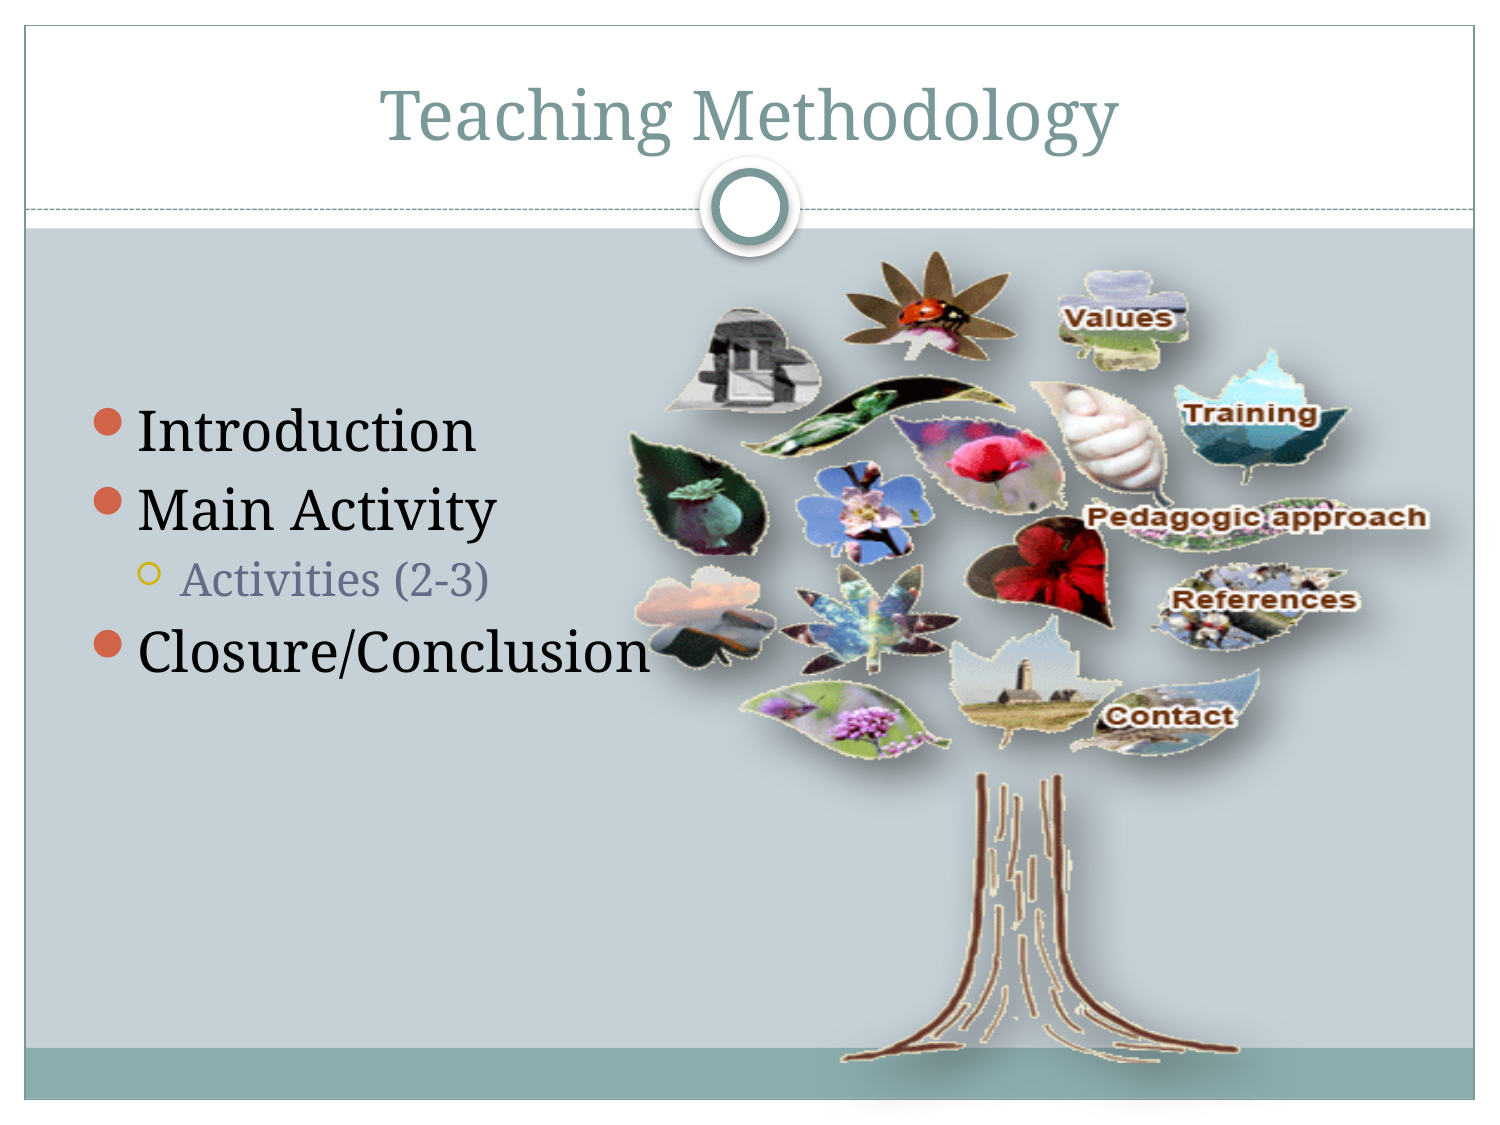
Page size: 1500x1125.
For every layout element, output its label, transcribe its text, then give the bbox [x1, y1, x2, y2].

list Introduction Main Activity Activities (2-3) Closure/Conclusion [75, 387, 611, 1005]
title Teaching Methodology [49, 37, 1450, 162]
picture [628, 248, 1434, 1063]
